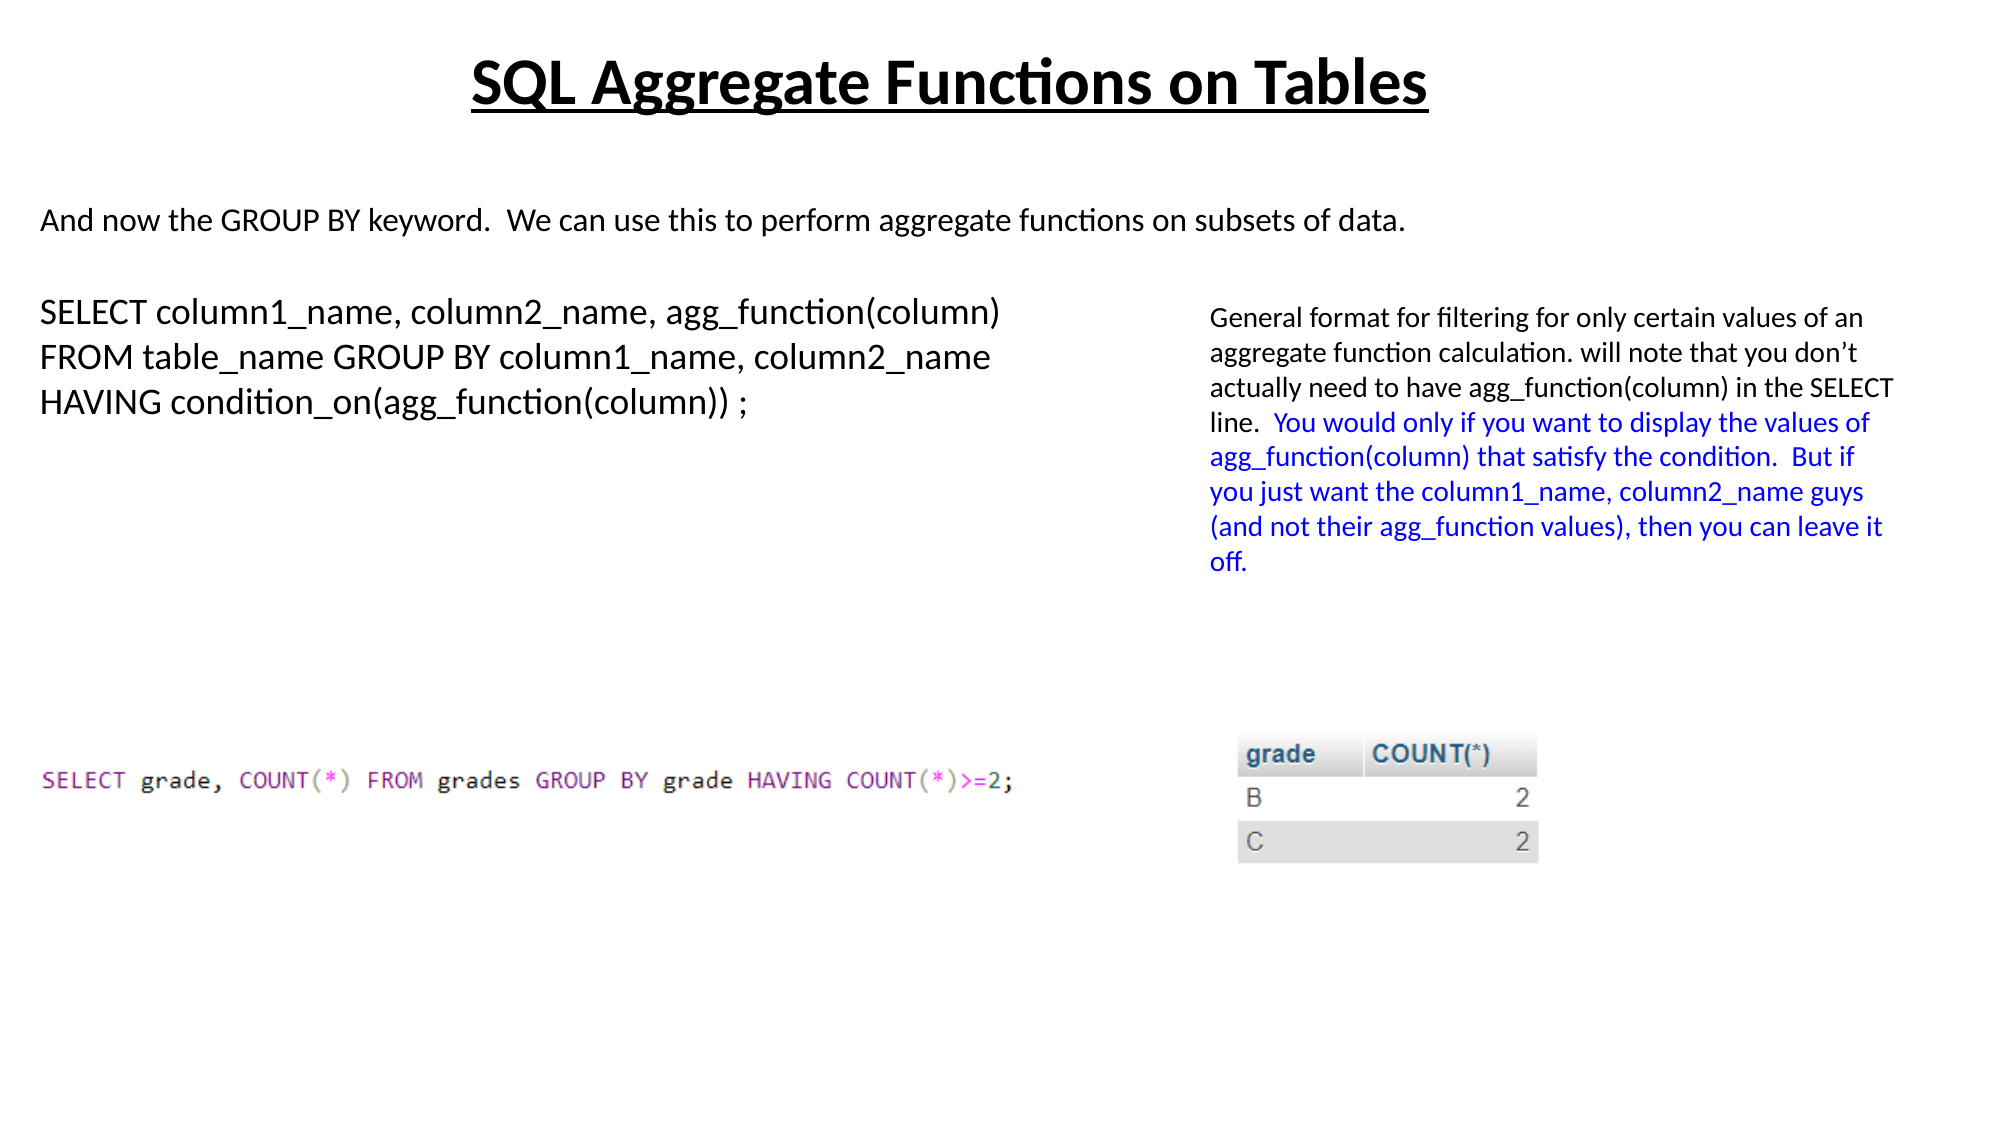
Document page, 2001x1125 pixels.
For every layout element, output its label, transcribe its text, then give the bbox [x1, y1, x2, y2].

text_box And now the GROUP BY keyword. We can use this to perform aggregate functions on subsets of data. [25, 191, 1472, 246]
text_box SELECT column1_name, column2_name, agg_function(column) FROM table_name GROUP BY column1_name, column2_name HAVING condition_on(agg_function(column)) ; [25, 279, 1044, 429]
picture [1235, 730, 1542, 865]
picture [33, 758, 1019, 798]
text_box General format for filtering for only certain values of an aggregate function calculation. will note that you don’t actually need to have agg_function(column) in the SELECT line. You would only if you want to display the values of agg_function(column) that satisfy the condition. But if you just want the column1_name, column2_name guys (and not their agg_function values), then you can leave it off. [1195, 290, 1910, 585]
text_box SQL Aggregate Functions on Tables [456, 30, 1445, 126]
